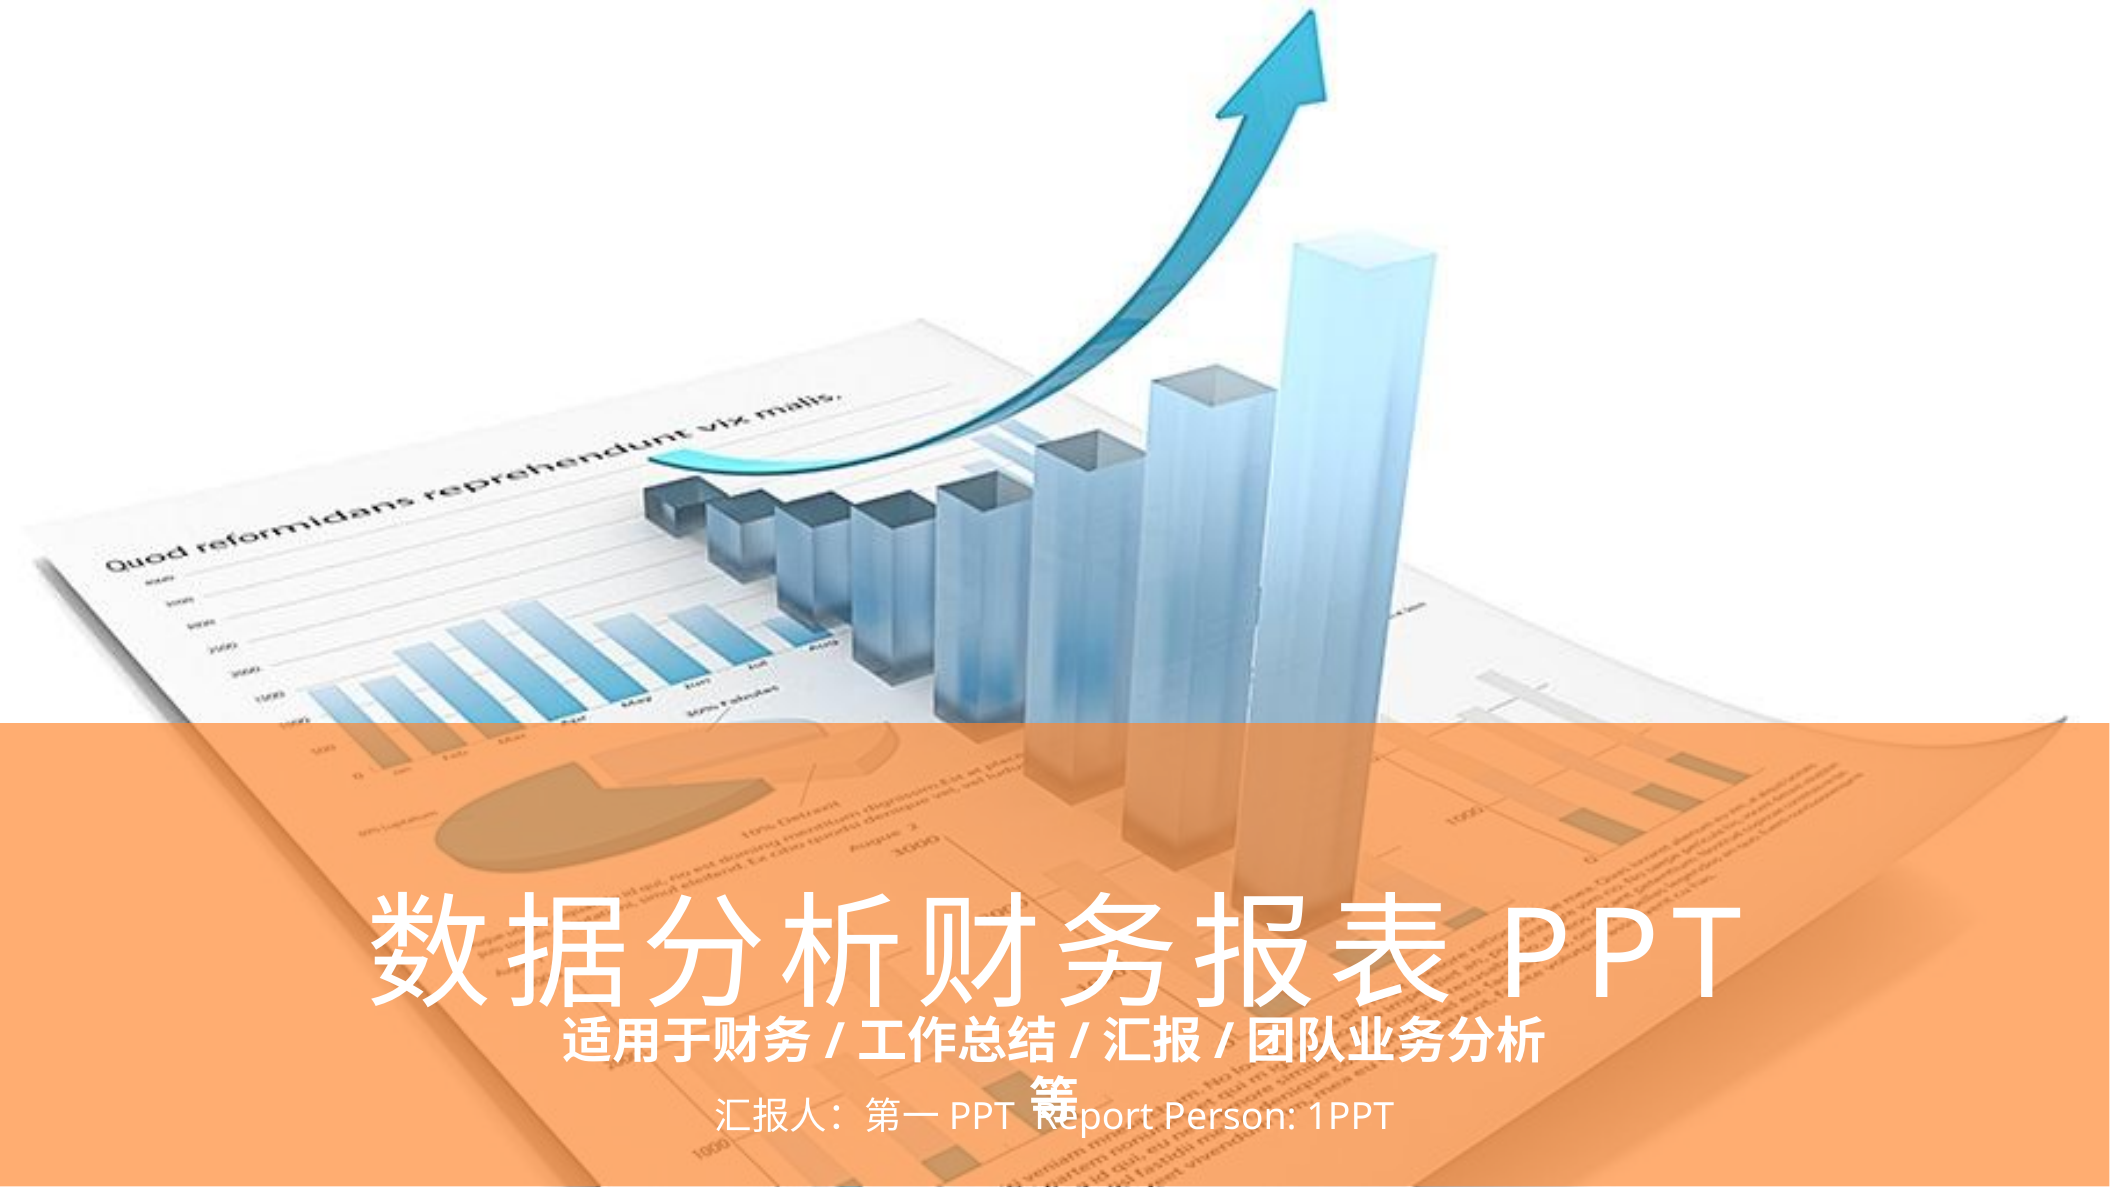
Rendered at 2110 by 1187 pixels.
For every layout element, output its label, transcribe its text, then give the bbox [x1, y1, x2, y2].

text_box 汇报人：第一PPT Report Person: 1PPT [589, 1092, 1521, 1138]
text_box [0, 722, 2110, 1187]
text_box 数据分析财务报表PPT [336, 872, 1773, 1023]
text_box 适用于财务/工作总结/汇报/团队业务分析等 [542, 1008, 1567, 1129]
text_box [0, 0, 2110, 722]
